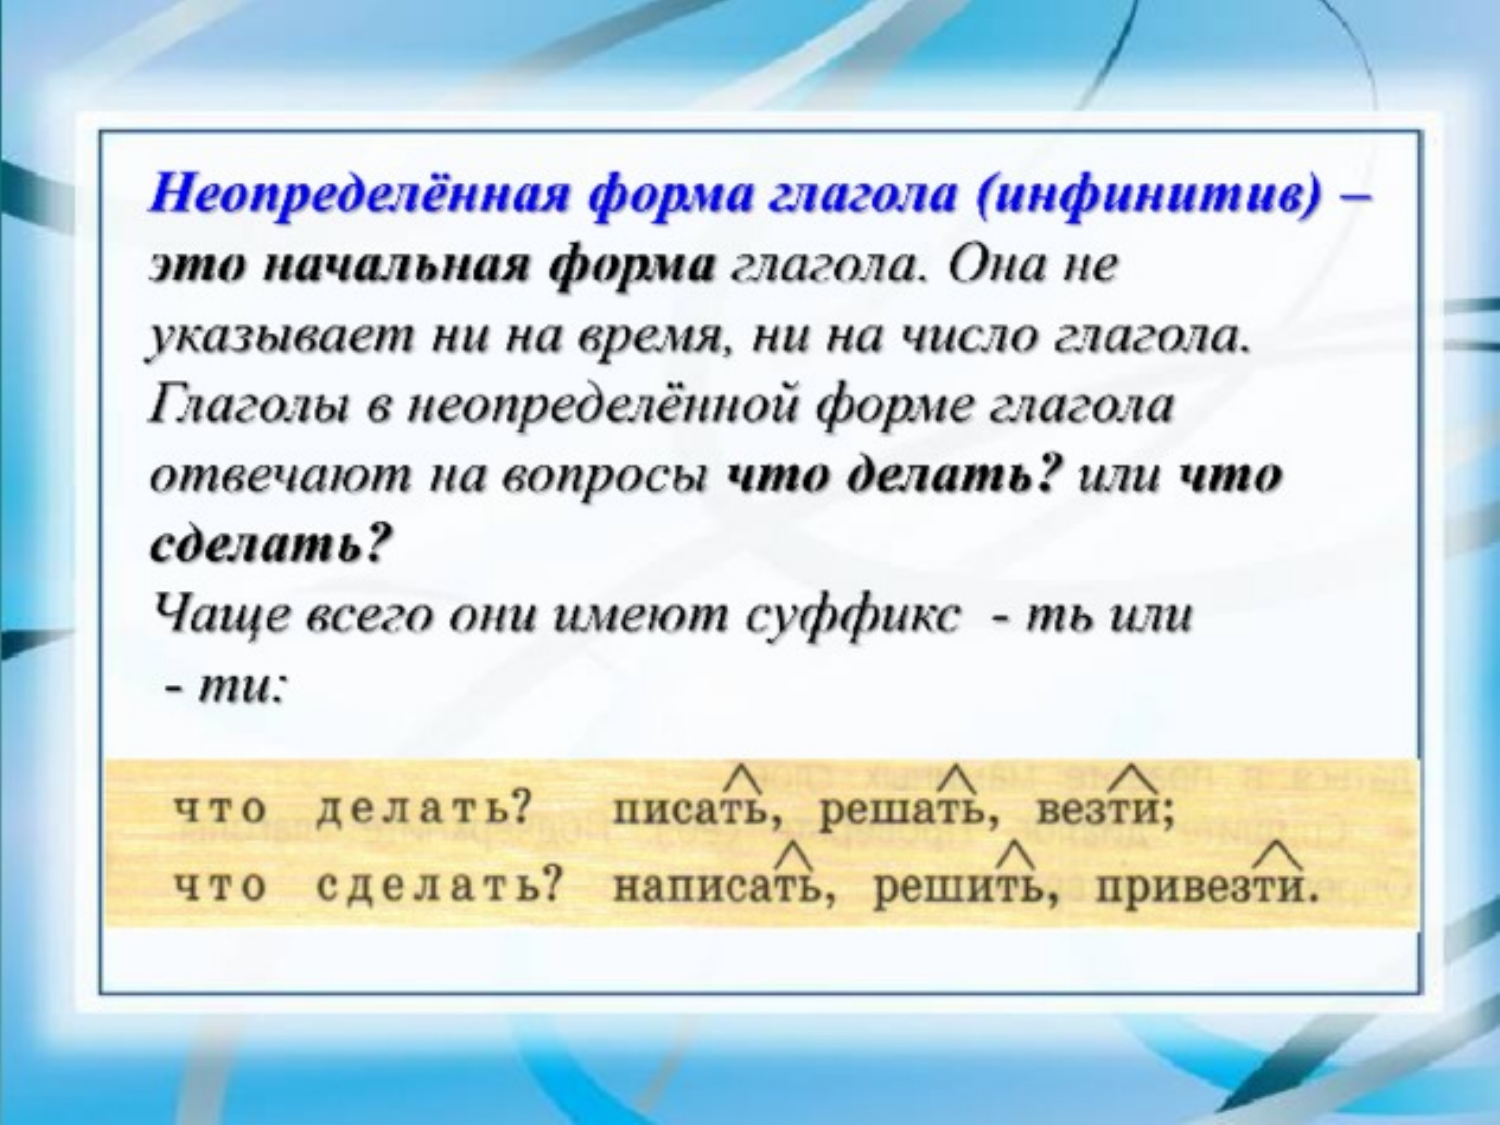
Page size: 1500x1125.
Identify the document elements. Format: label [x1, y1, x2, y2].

list [0, 0, 1500, 1125]
